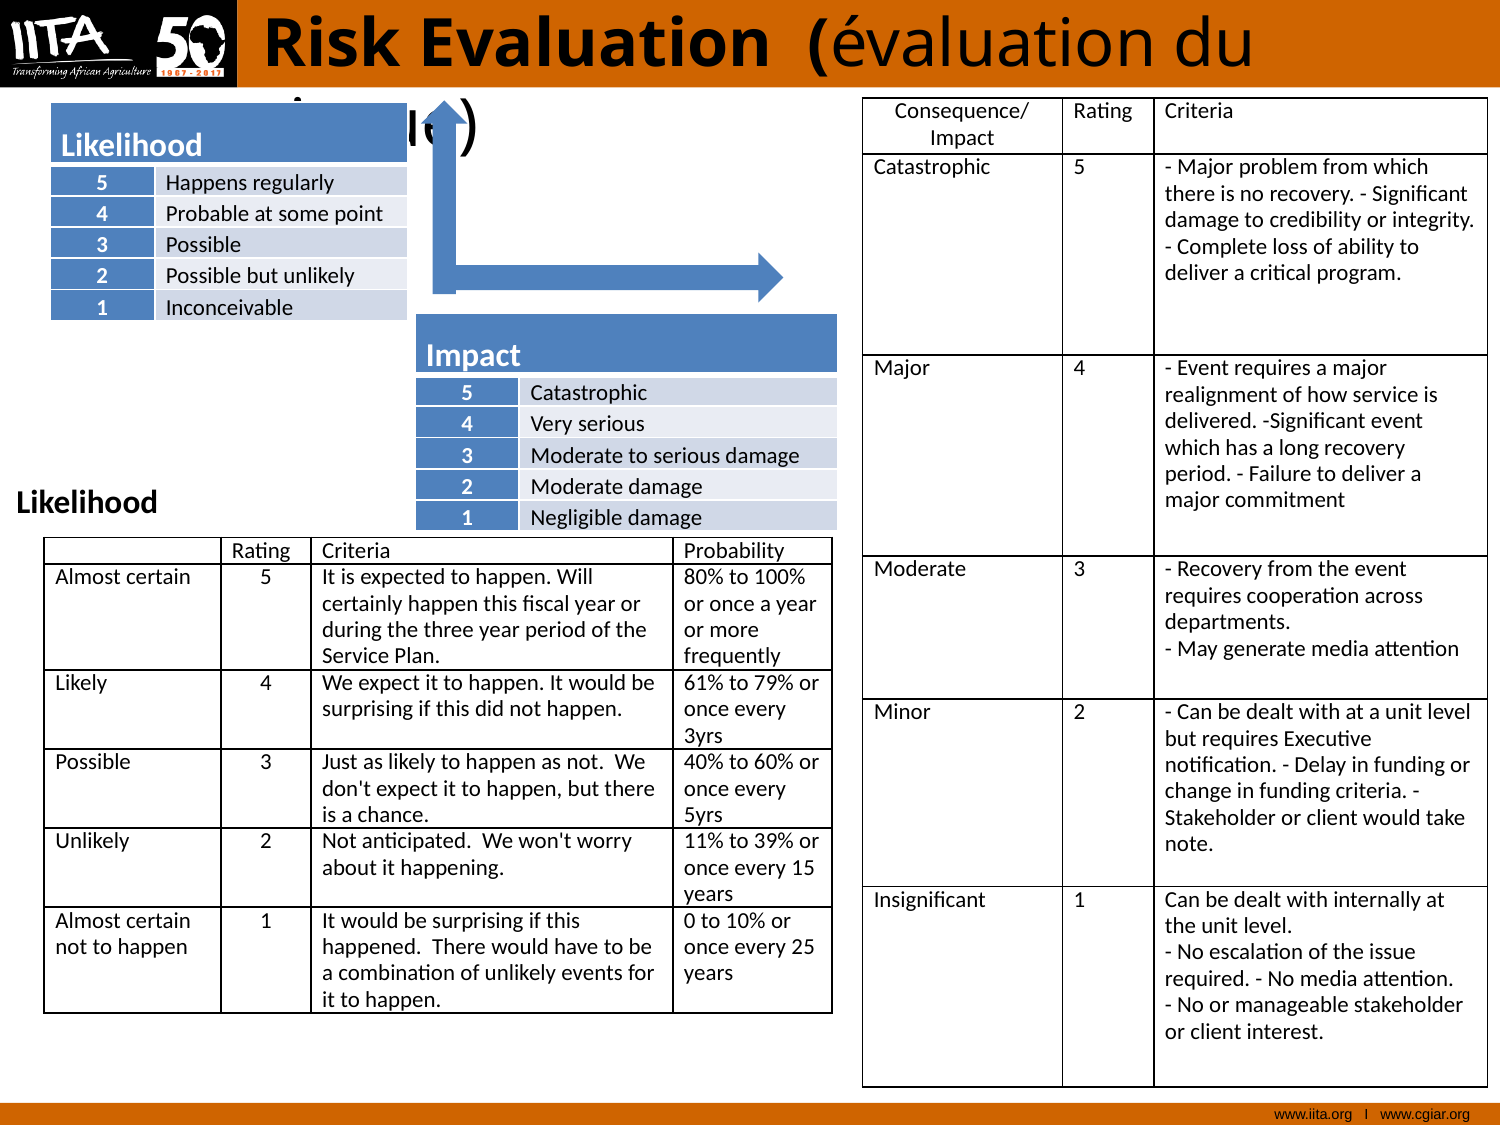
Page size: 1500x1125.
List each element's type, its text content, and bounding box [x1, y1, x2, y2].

table_cell 2 [51, 259, 154, 289]
table_cell Catastrophic [863, 155, 1062, 354]
table_header Consequence/ Impact [863, 99, 1062, 153]
table_cell 1 [222, 908, 310, 1012]
text_box [442, 251, 785, 305]
table_cell Unlikely [45, 829, 220, 906]
table_cell Catastrophic [520, 378, 837, 405]
table_cell 2 [222, 829, 310, 906]
table_header Probability [674, 538, 831, 563]
table_cell 80% to 100% or once a year or more frequently [674, 565, 831, 669]
table_cell 3 [1063, 557, 1153, 698]
table_cell 11% to 39% or once every 15 years [674, 829, 831, 906]
table_cell We expect it to happen. It would be surprising if this did not happen. [312, 671, 672, 748]
table_cell 2 [416, 470, 518, 499]
table_cell 61% to 79% or once every 3yrs [674, 671, 831, 748]
table_cell Almost certain [45, 565, 220, 669]
table_header Rating [222, 538, 310, 563]
table_cell 1 [51, 290, 154, 320]
table_cell 4 [222, 671, 310, 748]
table_cell It is expected to happen. Will certainly happen this fiscal year or during the three year period of the Service Plan. [312, 565, 672, 669]
table_cell 3 [222, 750, 310, 827]
table_cell Inconceivable [156, 290, 407, 320]
table_cell Moderate [863, 557, 1062, 698]
table_cell 40% to 60% or once every 5yrs [674, 750, 831, 827]
table_cell 2 [1063, 700, 1153, 886]
table_header Criteria [1155, 99, 1487, 153]
table_cell 1 [416, 501, 518, 530]
picture [11, 15, 225, 79]
table_cell 4 [51, 197, 154, 226]
table_cell Likely [45, 671, 220, 748]
table_cell - Event requires a major realignment of how service is delivered. -Significant event which has a long recovery period. - Failure to deliver a major commitment [1155, 356, 1487, 555]
table_cell - Can be dealt with at a unit level but requires Executive notification. - Delay in funding or change in funding criteria. - Stakeholder or client would take note. [1155, 700, 1487, 886]
table_cell Happens regularly [156, 167, 407, 195]
table_cell 1 [1063, 887, 1153, 1086]
table_cell 5 [222, 565, 310, 669]
list Likelihood [1, 99, 862, 1063]
table_cell Possible but unlikely [156, 259, 407, 289]
table_cell Negligible damage [520, 501, 837, 530]
table_cell 3 [51, 228, 154, 257]
table_cell 3 [416, 438, 518, 468]
table_cell Just as likely to happen as not. We don't expect it to happen, but there is a chance. [312, 750, 672, 827]
table_cell Almost certain not to happen [45, 908, 220, 1012]
table_header Rating [1063, 99, 1153, 153]
table_cell 4 [1063, 356, 1153, 555]
table_cell Major [863, 356, 1062, 555]
table_cell - Recovery from the event requires cooperation across departments. - May generate media attention [1155, 557, 1487, 698]
table_cell Insignificant [863, 887, 1062, 1086]
table_cell 0 to 10% or once every 25 years [674, 908, 831, 1012]
table_cell Moderate to serious damage [520, 438, 837, 468]
table_cell Probable at some point [156, 197, 407, 226]
text_box [419, 99, 469, 296]
table_header Criteria [312, 538, 672, 563]
table_cell 5 [416, 378, 518, 405]
table_cell 5 [51, 167, 154, 195]
table_cell Moderate damage [520, 470, 837, 499]
table_cell Possible [45, 750, 220, 827]
table_cell - Major problem from which there is no recovery. - Significant damage to credibility or integrity. - Complete loss of ability to deliver a critical program. [1155, 155, 1487, 354]
table_cell Can be dealt with internally at the unit level. - No escalation of the issue required. - No media attention. - No or manageable stakeholder or client interest. [1155, 887, 1487, 1086]
table_header Likelihood [51, 103, 407, 162]
table_cell Very serious [520, 407, 837, 437]
table_header Impact [416, 314, 837, 372]
table_cell Minor [863, 700, 1062, 886]
title Risk Evaluation (évaluation du risque) [262, 0, 1475, 88]
table_header [45, 538, 220, 563]
table_cell 5 [1063, 155, 1153, 354]
table_cell It would be surprising if this happened. There would have to be a combination of unlikely events for it to happen. [312, 908, 672, 1012]
table_cell Not anticipated. We won't worry about it happening. [312, 829, 672, 906]
table_cell 4 [416, 407, 518, 437]
table_cell Possible [156, 228, 407, 257]
